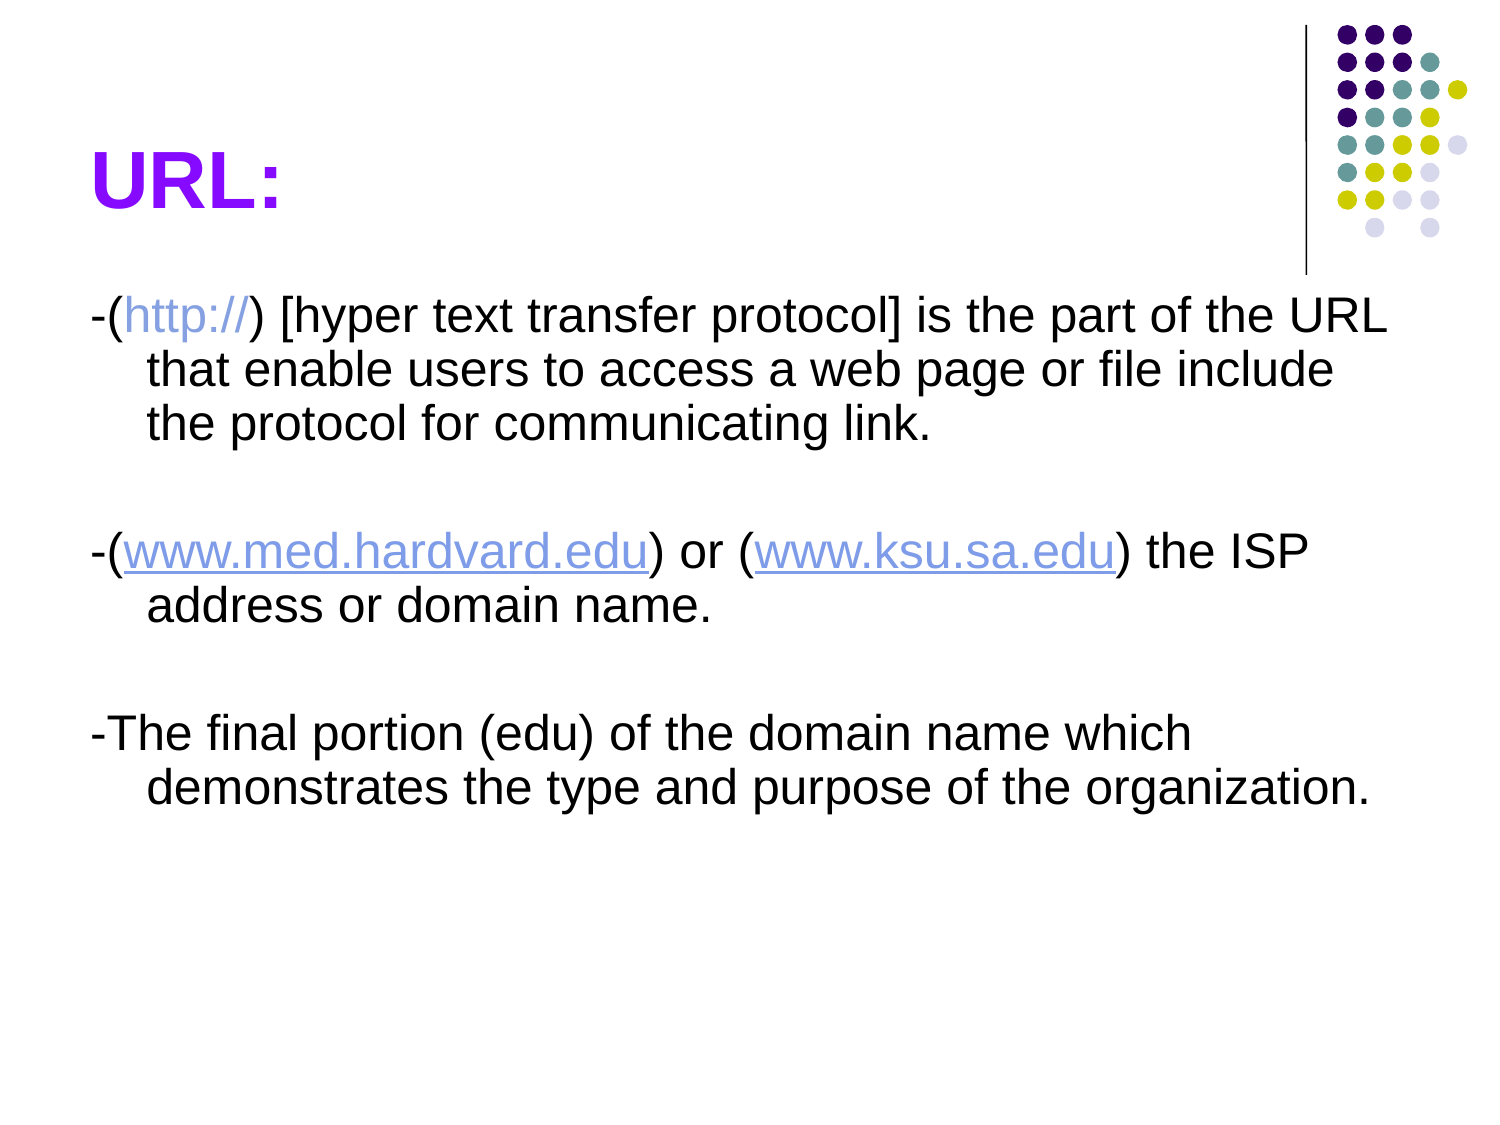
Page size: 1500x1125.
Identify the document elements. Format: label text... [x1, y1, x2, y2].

list -(http://) [hyper text transfer protocol] is the part of the URL that enable users to access a web page or file include the protocol for communicating link. -(www.med.hardvard.edu) or (www.ksu.sa.edu) the ISP address or domain name. -The final portion (edu) of the domain name which demonstrates the type and purpose of the organization. [74, 281, 1426, 1006]
title URL: [74, 19, 1313, 233]
